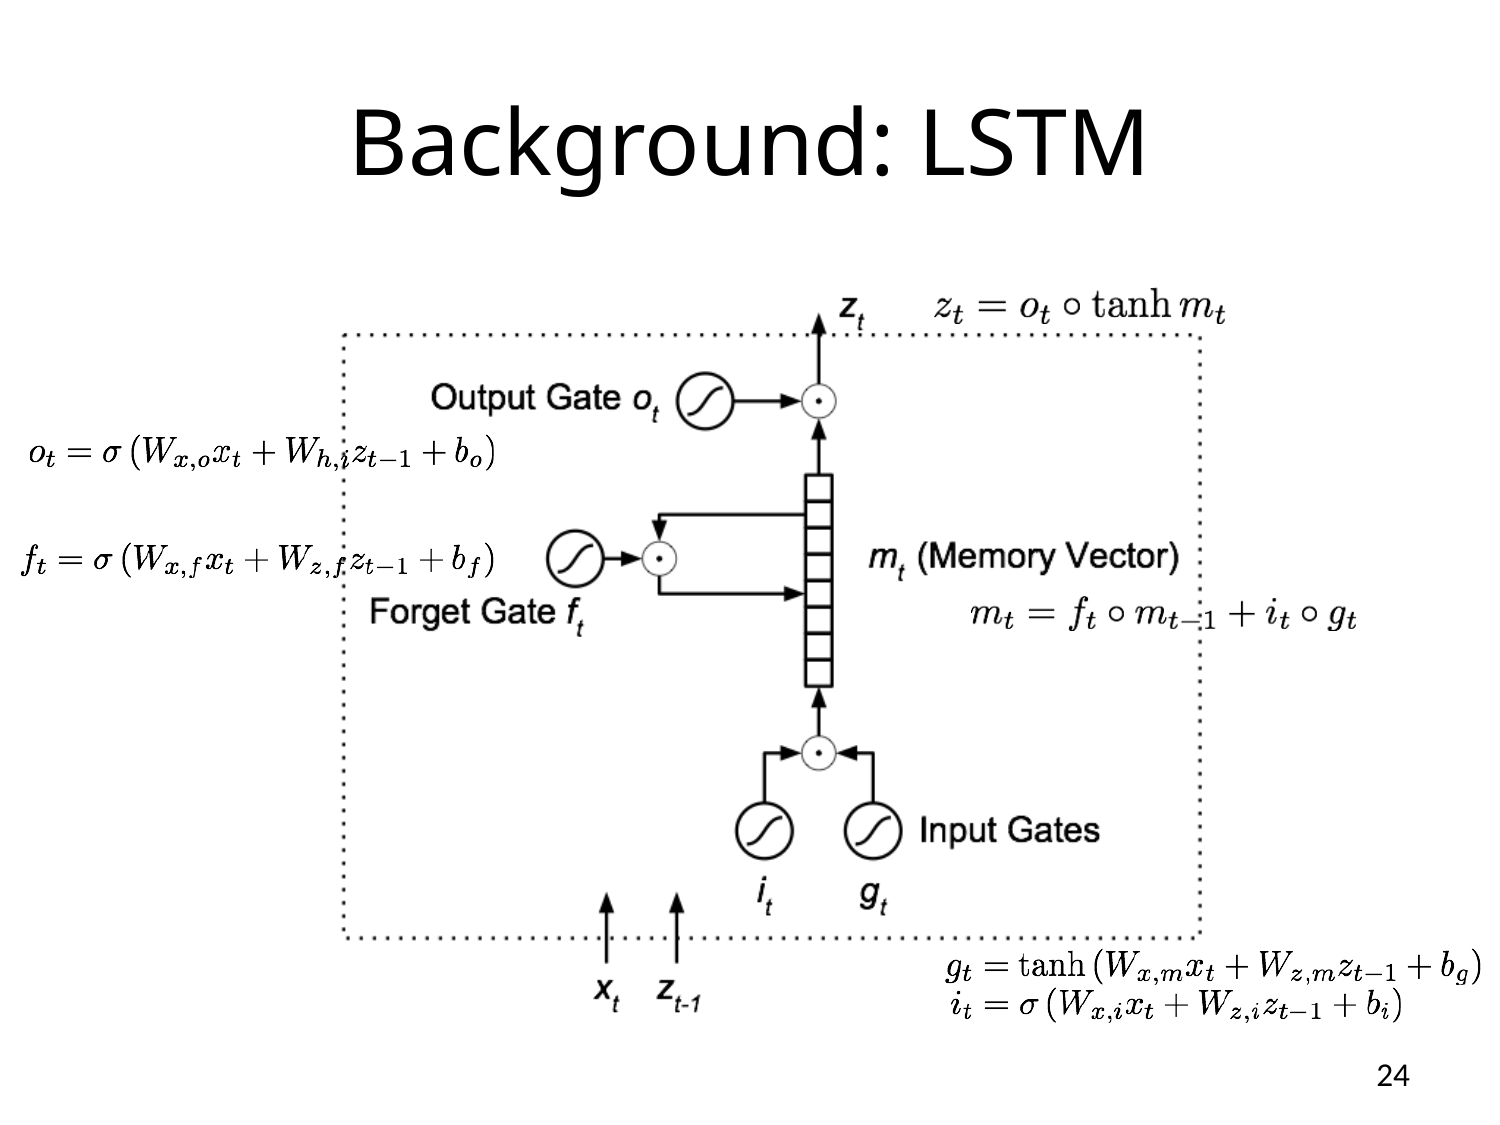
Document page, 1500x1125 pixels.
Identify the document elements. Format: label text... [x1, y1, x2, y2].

title Background: LSTM [75, 45, 1425, 233]
slide_number 24 [1074, 1042, 1425, 1103]
picture [20, 241, 1482, 1033]
